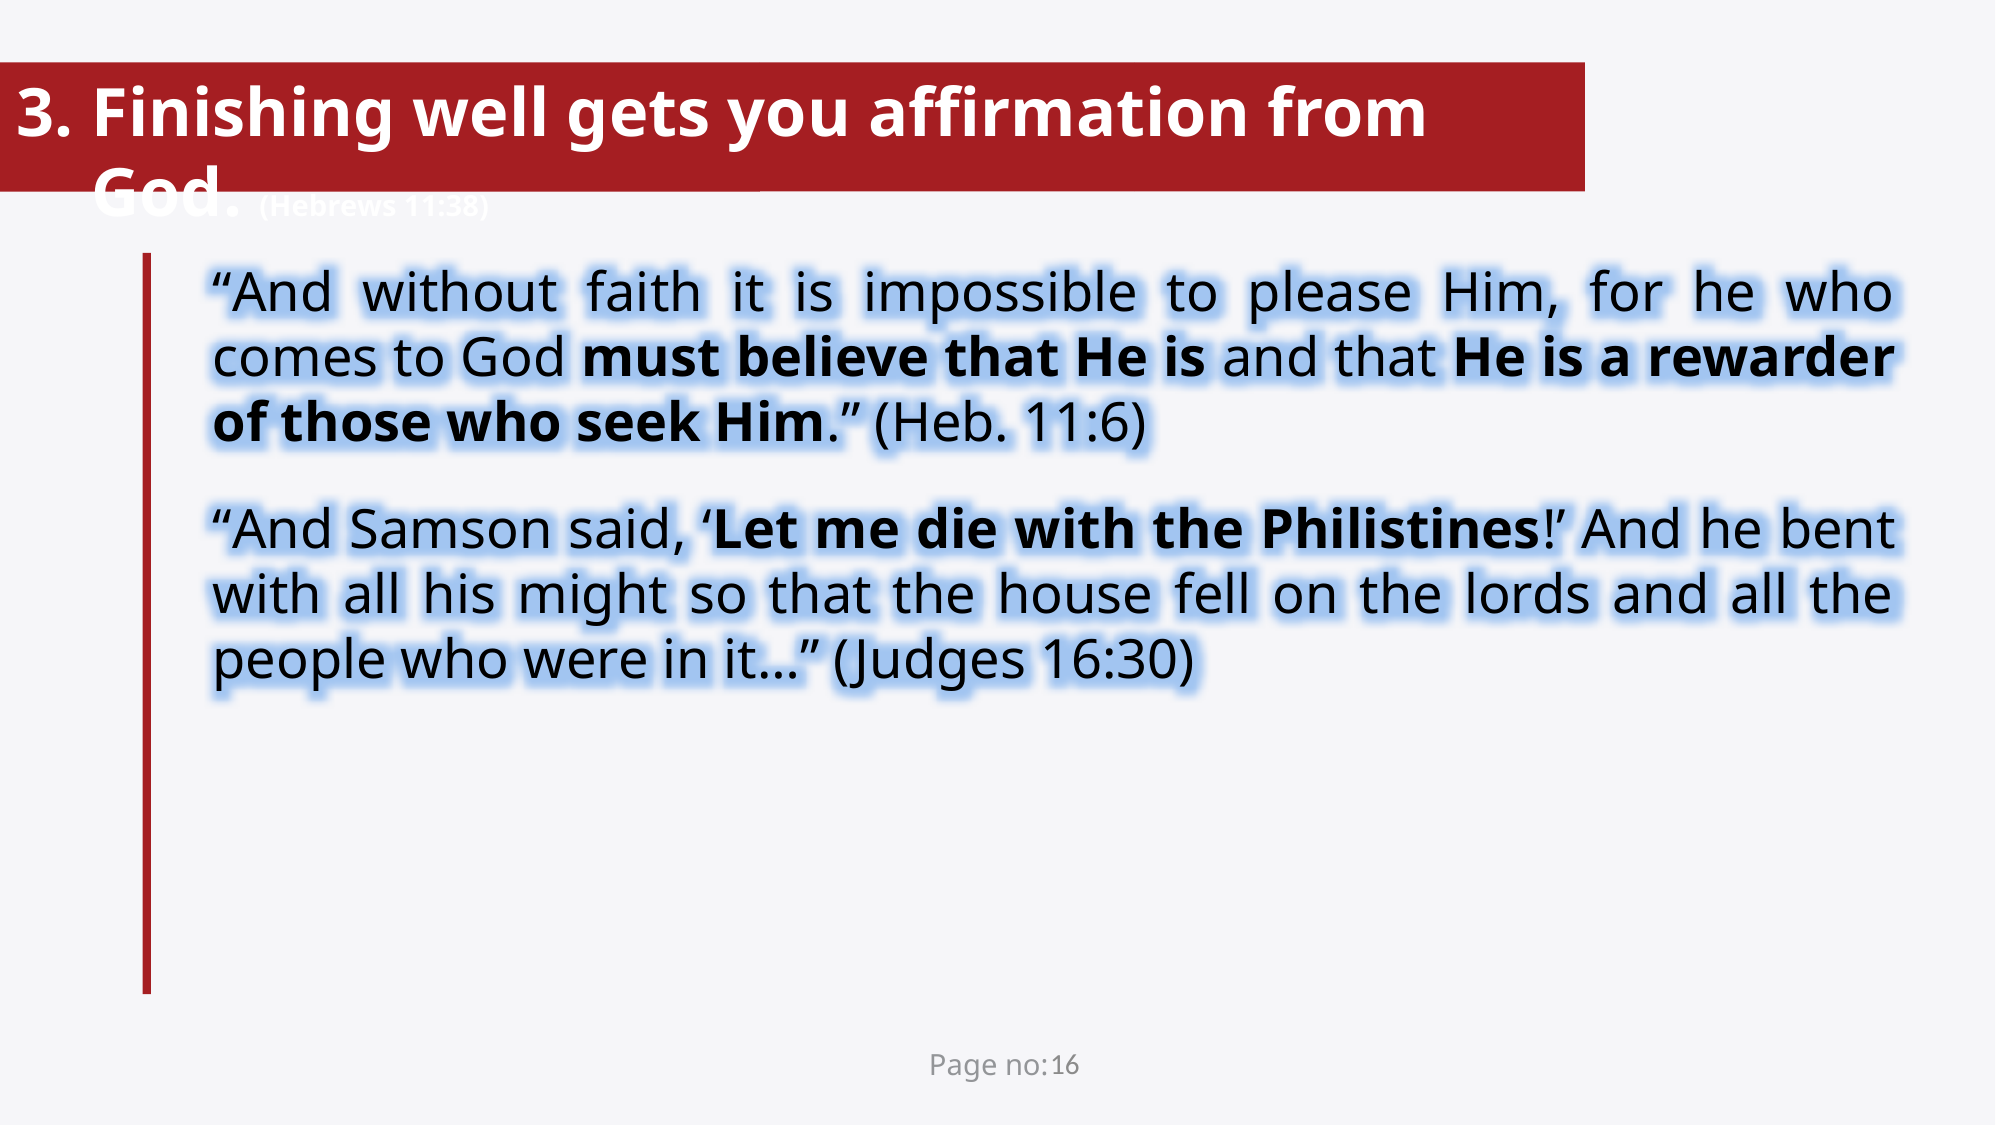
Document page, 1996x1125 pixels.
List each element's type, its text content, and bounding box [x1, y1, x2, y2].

text_box “And without faith it is impossible to please Him, for he who comes to God must believe that He is and that He is a rewarder of those who seek Him.” (Heb. 11:6) [198, 249, 1911, 460]
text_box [1, 62, 1586, 194]
text_box “And Samson said, ‘Let me die with the Philistines!’ And he bent with all his might so that the house fell on the lords and all the people who were in it…” (Judges 16:30) [198, 487, 1911, 698]
